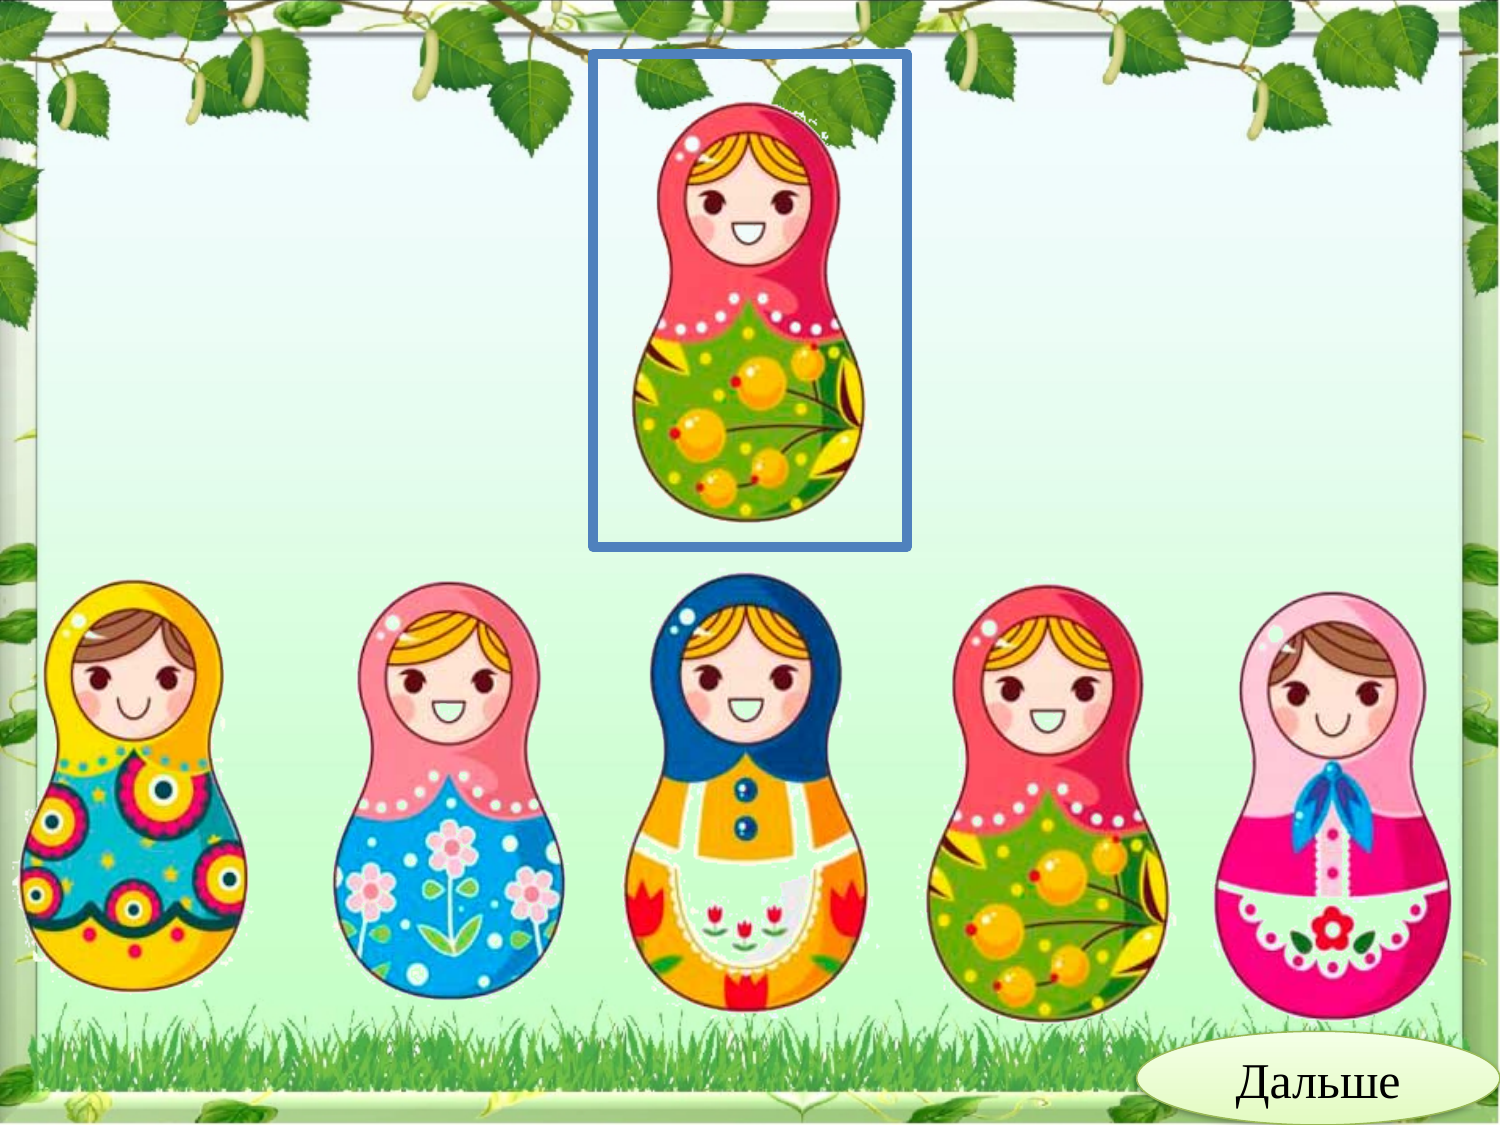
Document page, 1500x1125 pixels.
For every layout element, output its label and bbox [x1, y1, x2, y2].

picture [0, 0, 1500, 1125]
list [304, 550, 596, 1028]
